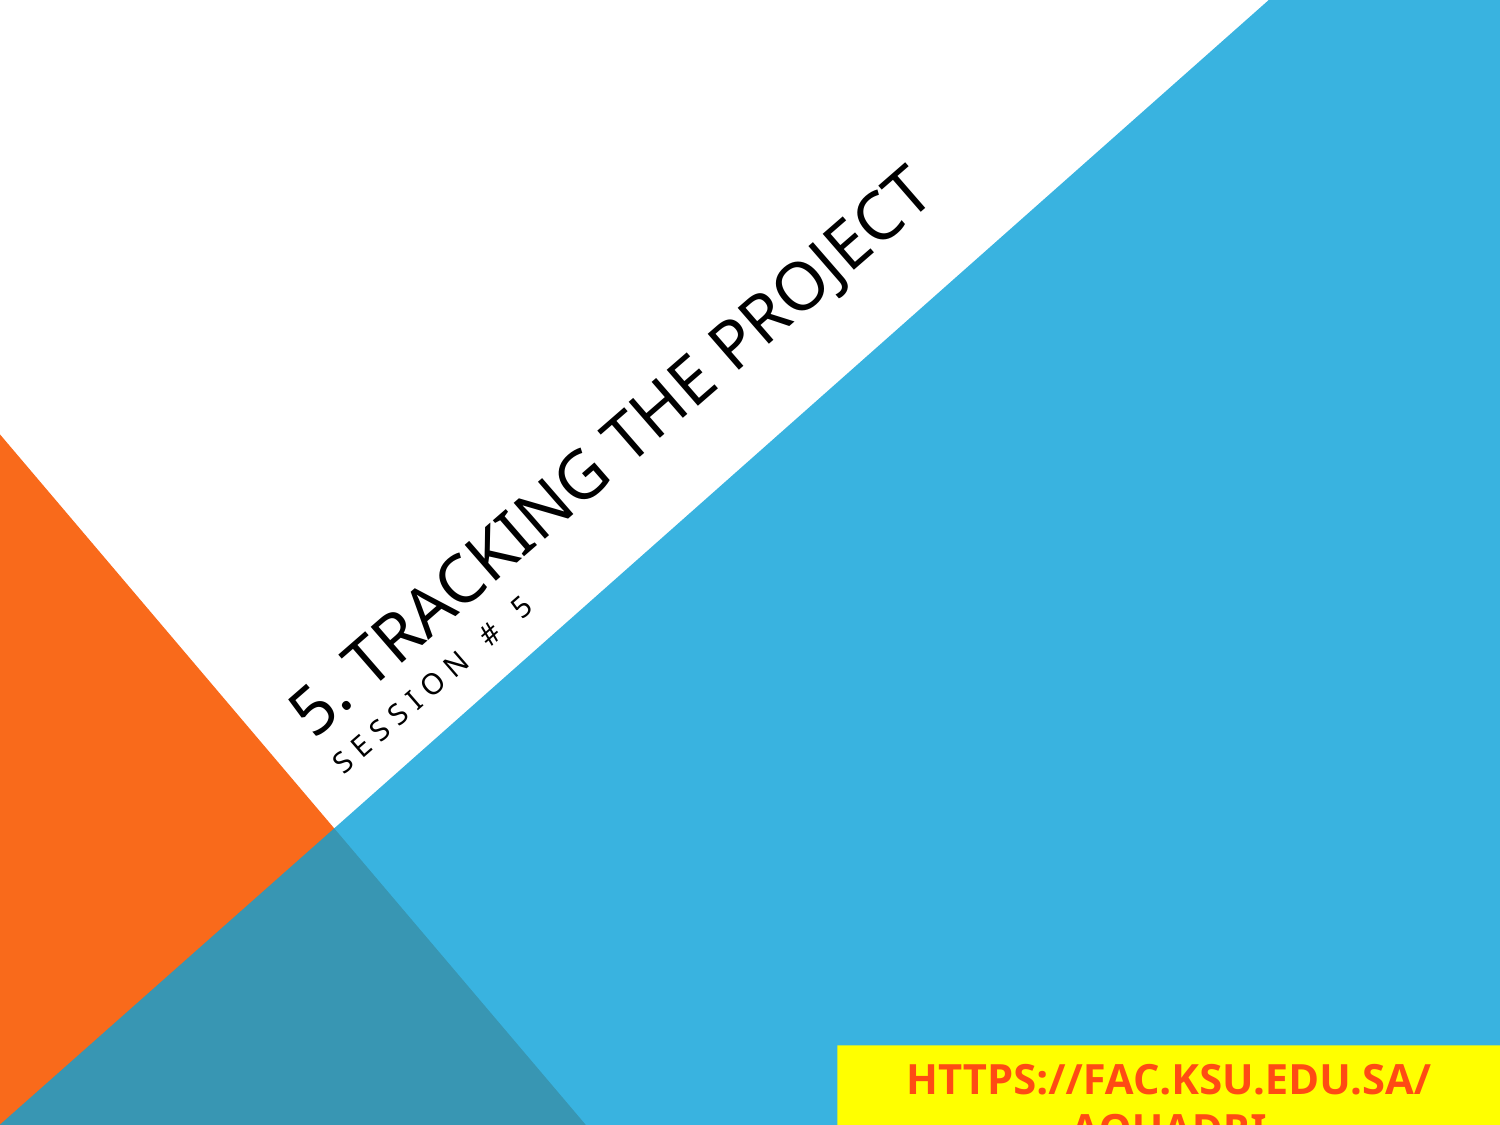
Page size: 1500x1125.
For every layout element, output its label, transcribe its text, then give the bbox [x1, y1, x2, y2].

text_box https://fac.ksu.edu.sa/aquadri [837, 1045, 1500, 1125]
subtitle Session # 5 [312, 61, 1154, 804]
title 5. Tracking the project [182, 4, 1012, 761]
